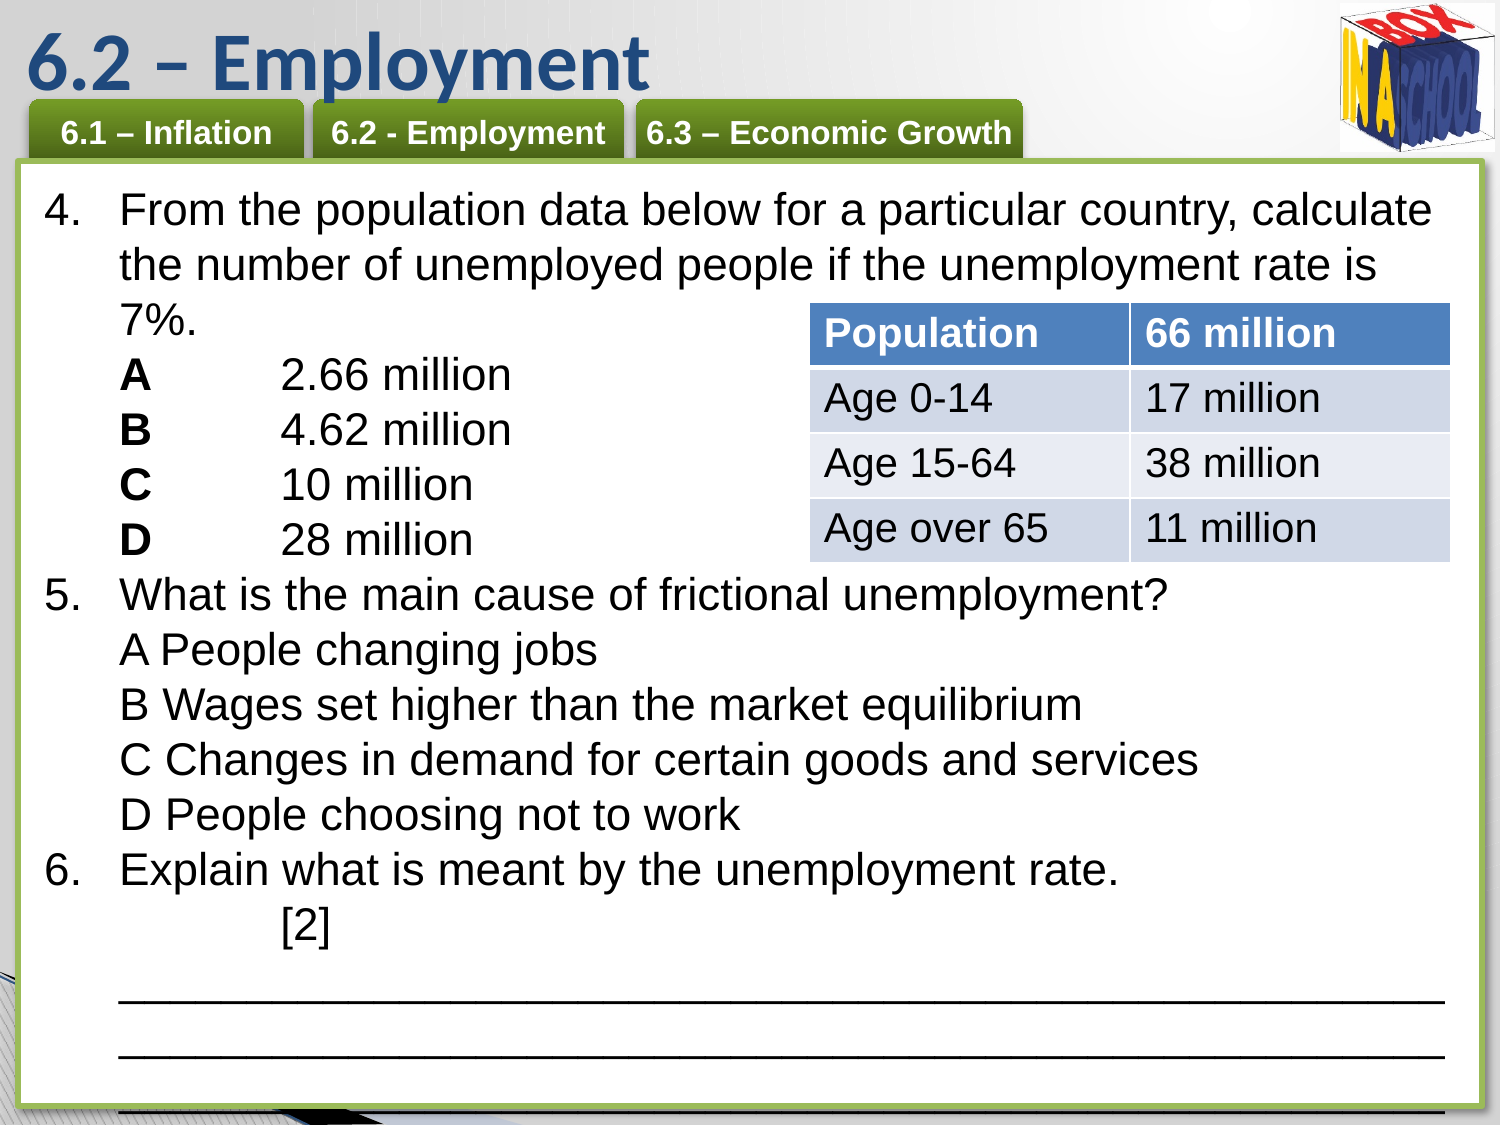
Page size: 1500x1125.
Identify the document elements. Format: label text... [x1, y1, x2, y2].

table_cell Age over 65 [810, 499, 1129, 562]
table_cell 11 million [1131, 499, 1450, 562]
table_header 66 million [1131, 303, 1450, 365]
table_cell 38 million [1131, 434, 1450, 497]
picture [1340, 3, 1495, 152]
table_cell 17 million [1131, 370, 1450, 432]
text_box From the population data below for a particular country, calculate the number of unemployed people if the unemployment rate is 7%. A 2.66 million B 4.62 million C 10 million D 28 million What is the main cause of frictional unemployment? A People changing jobs B Wages set higher than the market equilibrium C Changes in demand for certain goods and services D People choosing not to work Explain what is meant by the unemployment rate. [2] ____________________________________________________________________________________________________________________________________________________________ [29, 172, 1465, 1123]
table_cell Age 0-14 [810, 370, 1129, 432]
table_cell Age 15-64 [810, 434, 1129, 497]
title 6.2 – Employment [11, 11, 1465, 102]
table_header Population [810, 303, 1129, 365]
